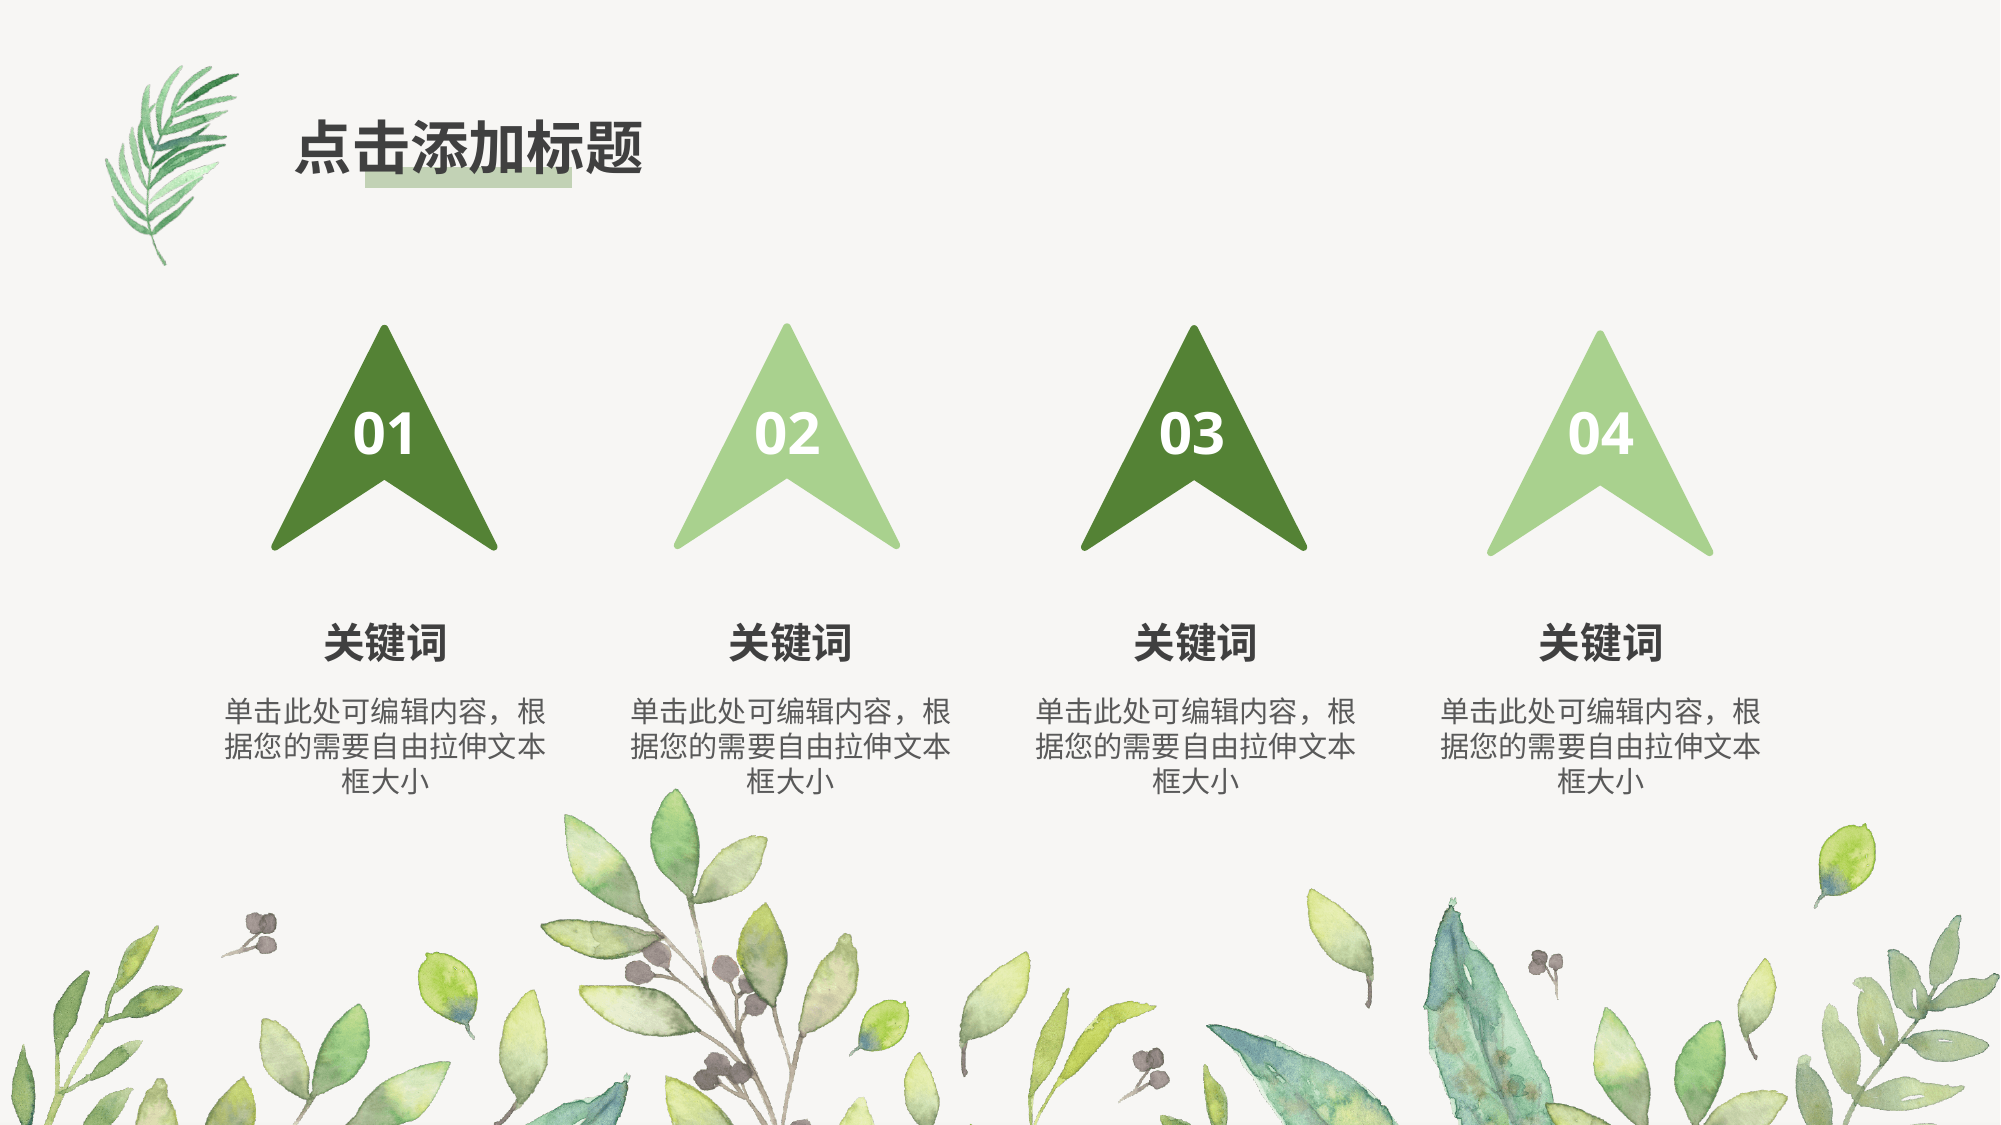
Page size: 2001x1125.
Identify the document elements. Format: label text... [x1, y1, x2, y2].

text_box 关键词 [1409, 617, 1793, 668]
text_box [276, 104, 693, 190]
text_box 单击此处可编辑内容，根据您的需要自由拉伸文本框大小 [1025, 693, 1367, 788]
text_box 单击此处可编辑内容，根据您的需要自由拉伸文本框大小 [215, 693, 557, 788]
text_box [271, 324, 498, 551]
text_box [673, 323, 901, 550]
text_box 04 [1567, 396, 1635, 467]
text_box 03 [1158, 396, 1226, 467]
text_box [1487, 330, 1714, 557]
text_box 关键词 [193, 617, 578, 668]
text_box 关键词 [599, 617, 983, 668]
text_box [1081, 325, 1308, 551]
text_box 02 [754, 396, 821, 467]
text_box 单击此处可编辑内容，根据您的需要自由拉伸文本框大小 [620, 693, 962, 788]
text_box 关键词 [1004, 617, 1388, 668]
text_box 01 [352, 396, 419, 467]
picture [0, 0, 2001, 1125]
text_box 单击此处可编辑内容，根据您的需要自由拉伸文本框大小 [1430, 693, 1772, 788]
